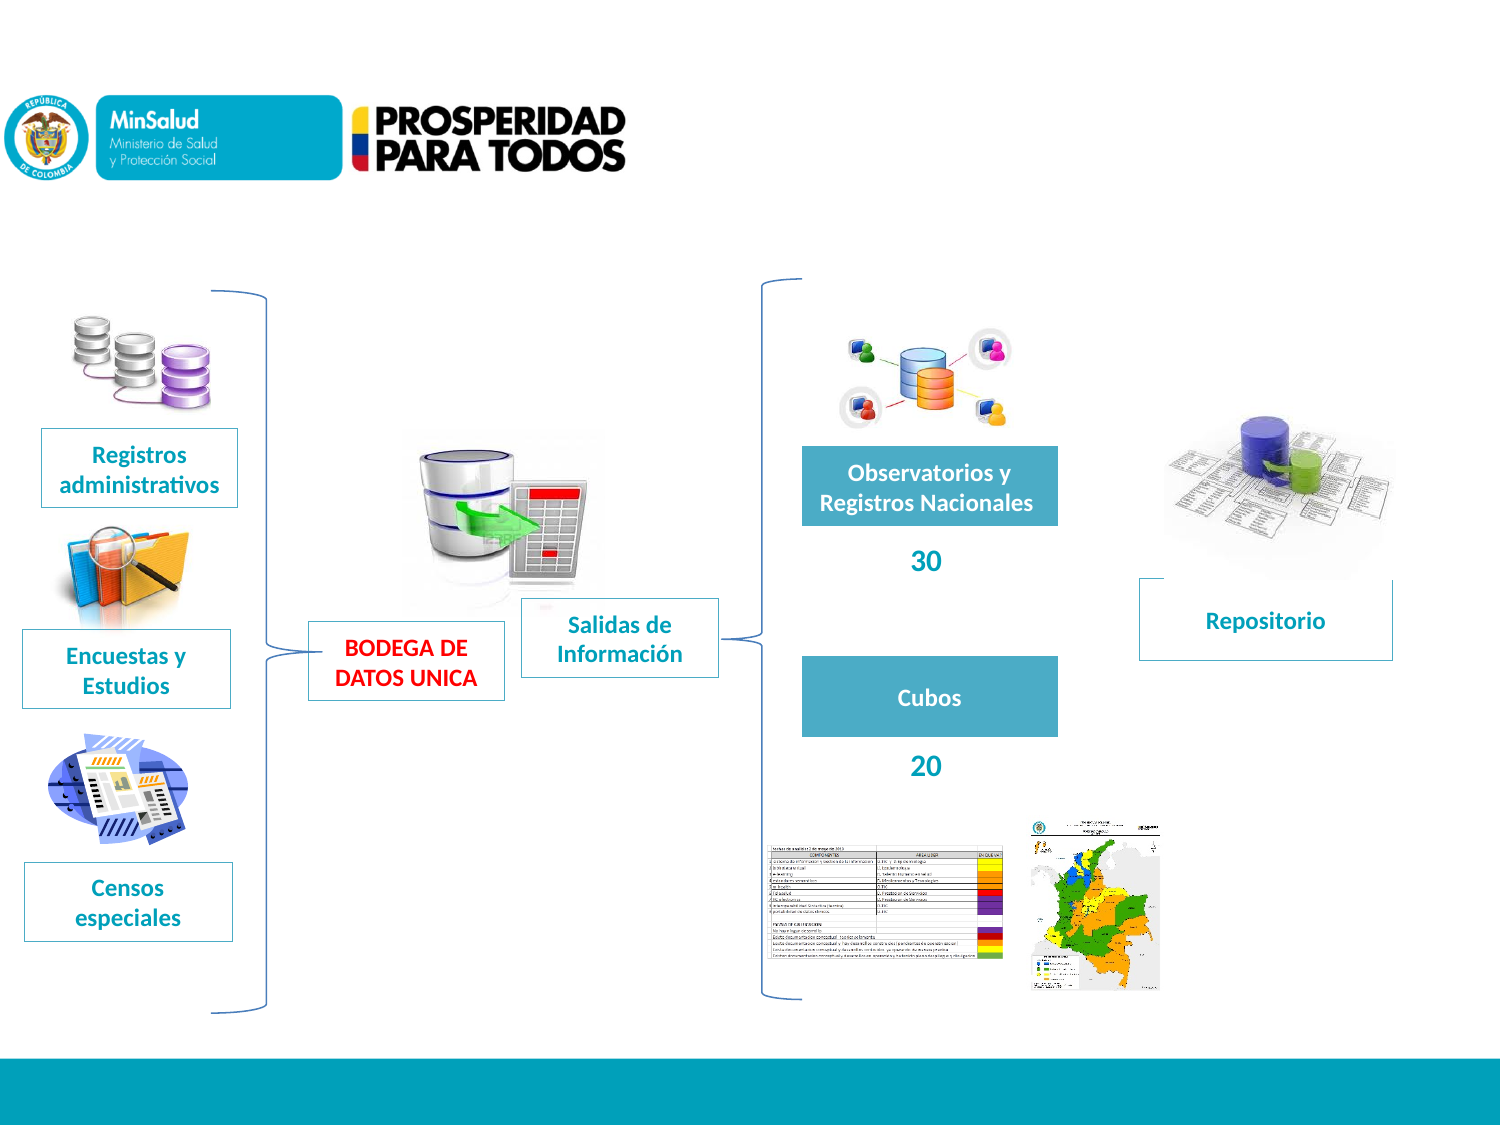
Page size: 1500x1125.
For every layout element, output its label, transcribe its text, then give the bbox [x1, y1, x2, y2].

picture [0, 78, 632, 194]
picture [1164, 373, 1396, 580]
text_box BODEGA DE DATOS UNICA [308, 621, 505, 701]
text_box Observatorios y Registros Nacionales [803, 446, 1058, 526]
picture [1026, 815, 1166, 995]
picture [71, 301, 211, 423]
text_box Cubos [803, 656, 1058, 730]
text_box Encuestas y Estudios [22, 629, 210, 709]
text_box 20 [802, 730, 1058, 823]
text_box [720, 278, 803, 849]
text_box Salidas de Información [521, 598, 719, 678]
text_box [210, 289, 323, 1014]
text_box Registros administrativos [41, 428, 210, 508]
picture [402, 429, 605, 618]
text_box Repositorio [1139, 578, 1393, 661]
text_box 30 [803, 526, 1058, 618]
picture [47, 732, 190, 847]
picture [766, 845, 1003, 959]
picture [830, 325, 1020, 435]
text_box Censos especiales [24, 862, 233, 942]
picture [47, 514, 205, 638]
text_box [761, 961, 803, 1001]
